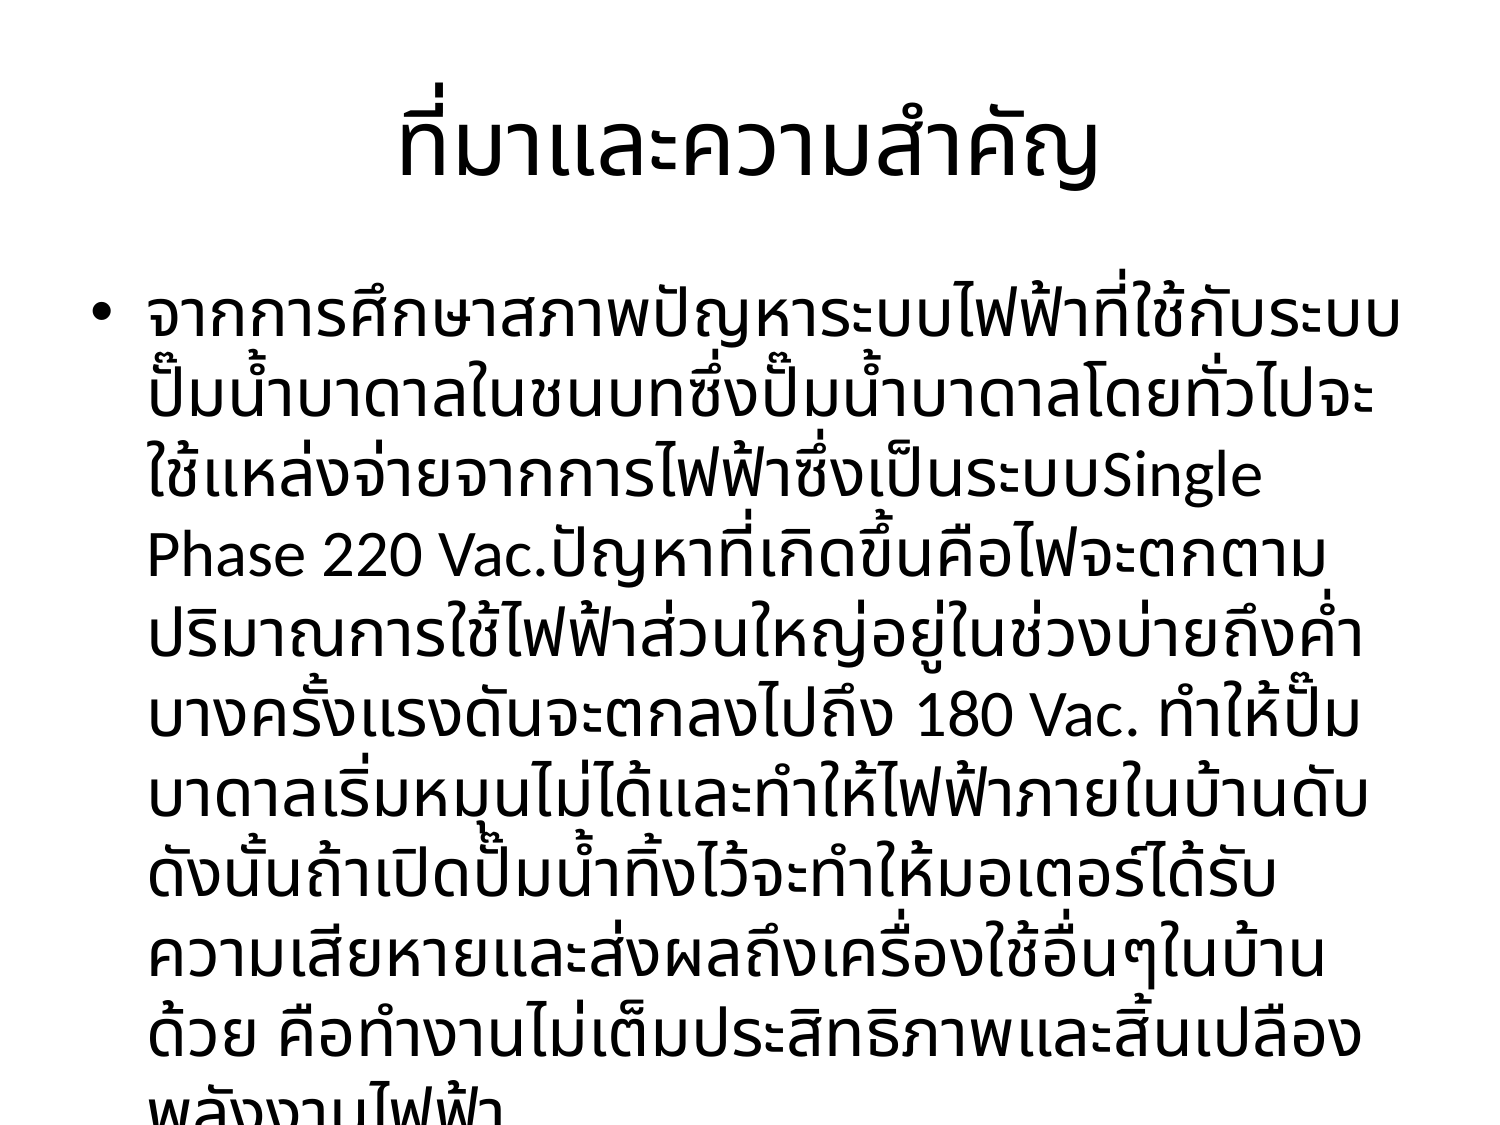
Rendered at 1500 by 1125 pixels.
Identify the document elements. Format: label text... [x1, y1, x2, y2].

title ที่มาและความสำคัญ [75, 45, 1425, 233]
list จากการศึกษาสภาพปัญหาระบบไฟฟ้าที่ใช้กับระบบปั๊มน้ำบาดาลในชนบทซึ่งปั๊มน้ำบาดาลโดยทั่วไปจะใช้แหล่งจ่ายจากการไฟฟ้าซึ่งเป็นระบบSingle Phase 220 Vac.ปัญหาที่เกิดขึ้นคือไฟจะตกตามปริมาณการใช้ไฟฟ้าส่วนใหญ่อยู่ในช่วงบ่ายถึงค่ำ บางครั้งแรงดันจะตกลงไปถึง 180 Vac. ทำให้ปั๊มบาดาลเริ่มหมุนไม่ได้และทำให้ไฟฟ้าภายในบ้านดับ ดังนั้นถ้าเปิดปั๊มน้ำทิ้งไว้จะทำให้มอเตอร์ได้รับความเสียหายและส่งผลถึงเครื่องใช้อื่นๆในบ้านด้วย คือทำงานไม่เต็มประสิทธิภาพและสิ้นเปลืองพลังงานไฟฟ้า [75, 262, 1425, 1005]
